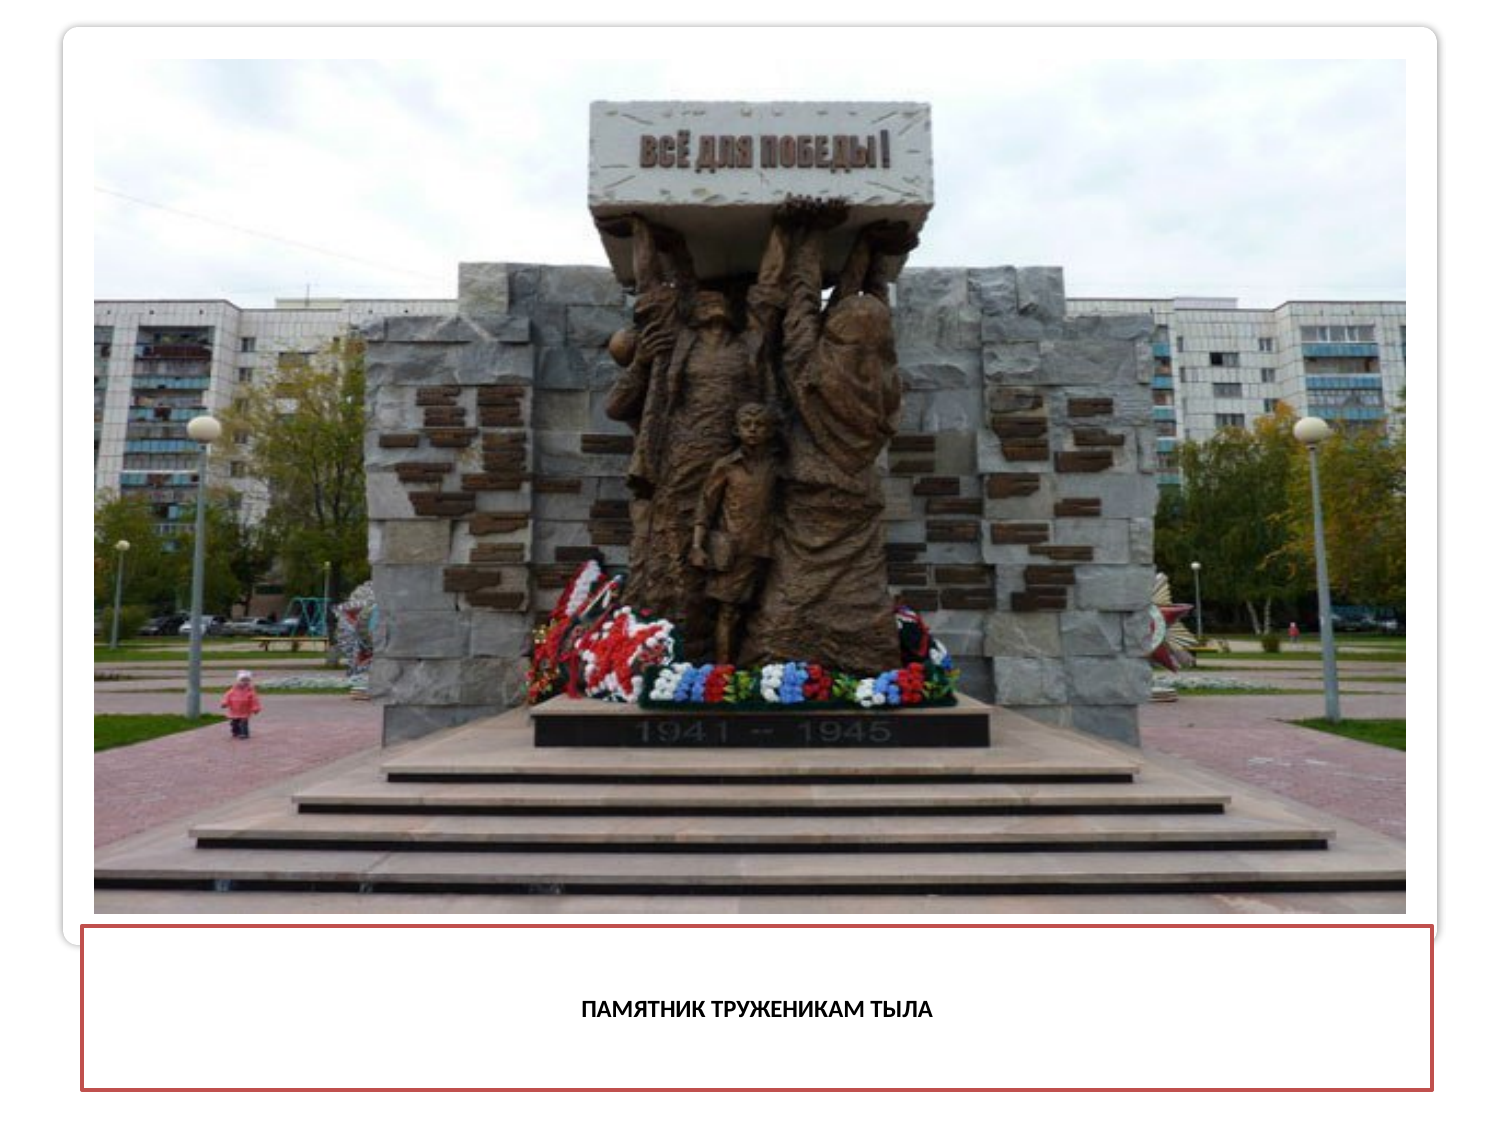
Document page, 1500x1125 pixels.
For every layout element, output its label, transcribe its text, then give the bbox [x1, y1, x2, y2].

title ПАМЯТНИК ТРУЖЕНИКАМ ТЫЛА [80, 924, 1434, 1092]
picture [93, 58, 1407, 915]
